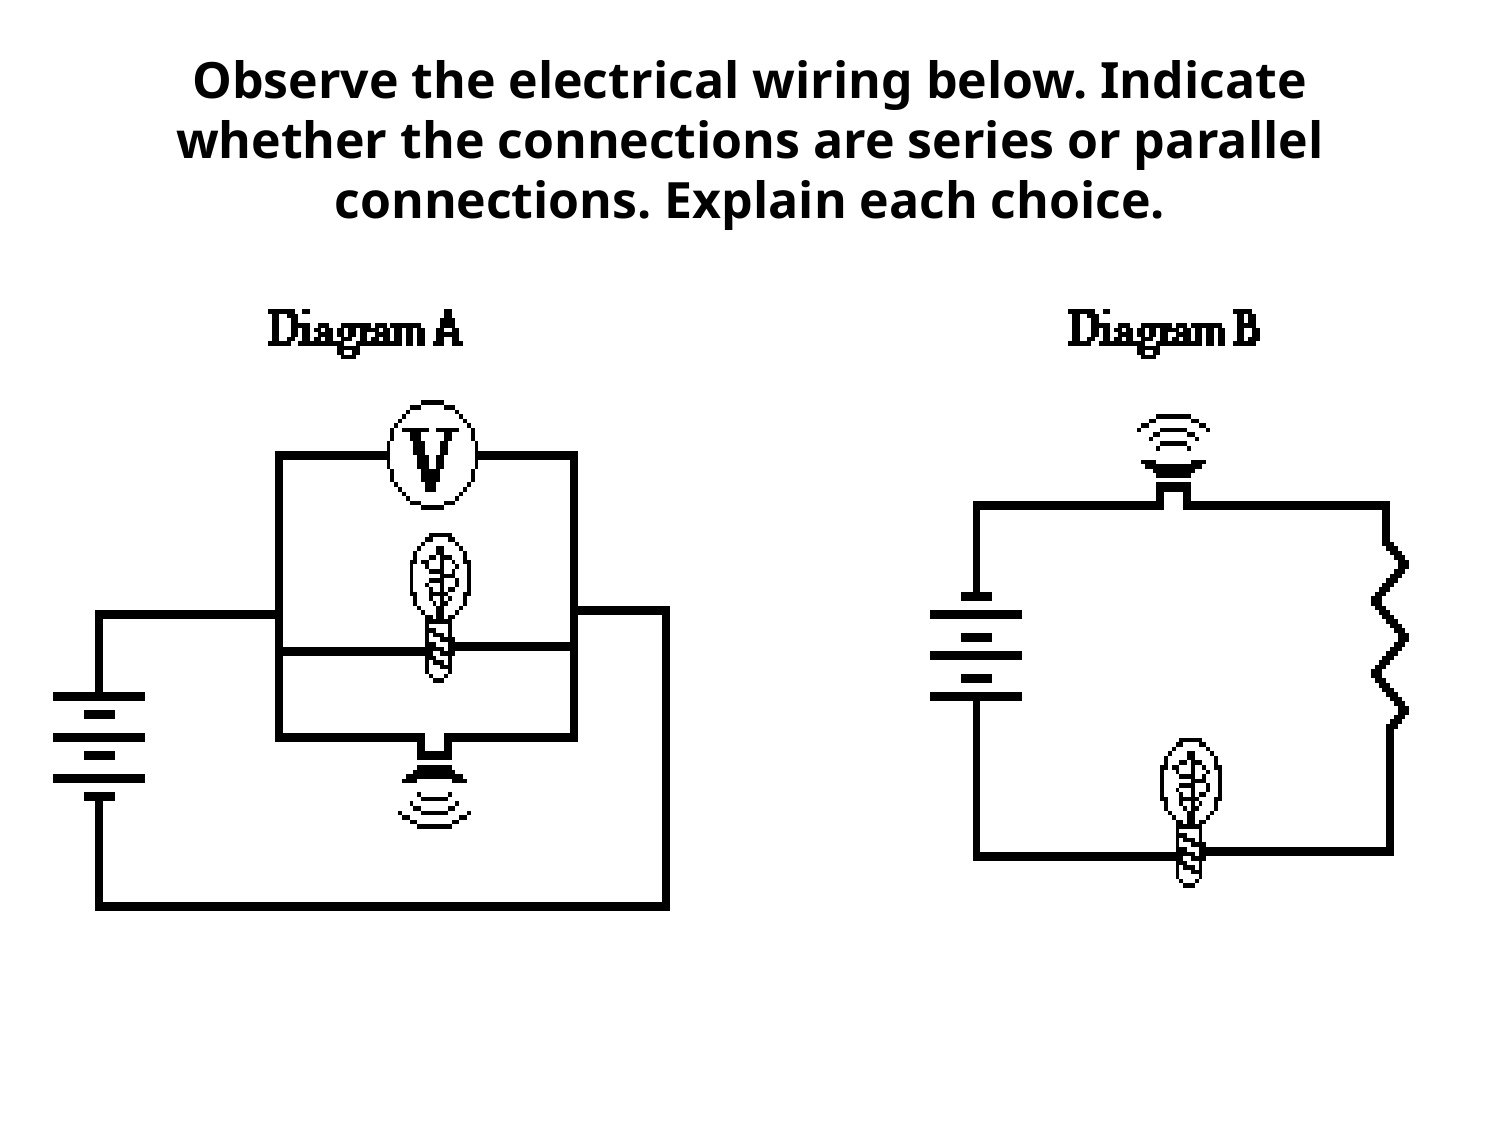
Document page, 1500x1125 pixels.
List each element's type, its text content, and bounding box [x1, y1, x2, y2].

picture [49, 287, 1426, 926]
title Observe the electrical wiring below. Indicate whether the connections are series or parallel connections. Explain each choice. [75, 45, 1425, 233]
